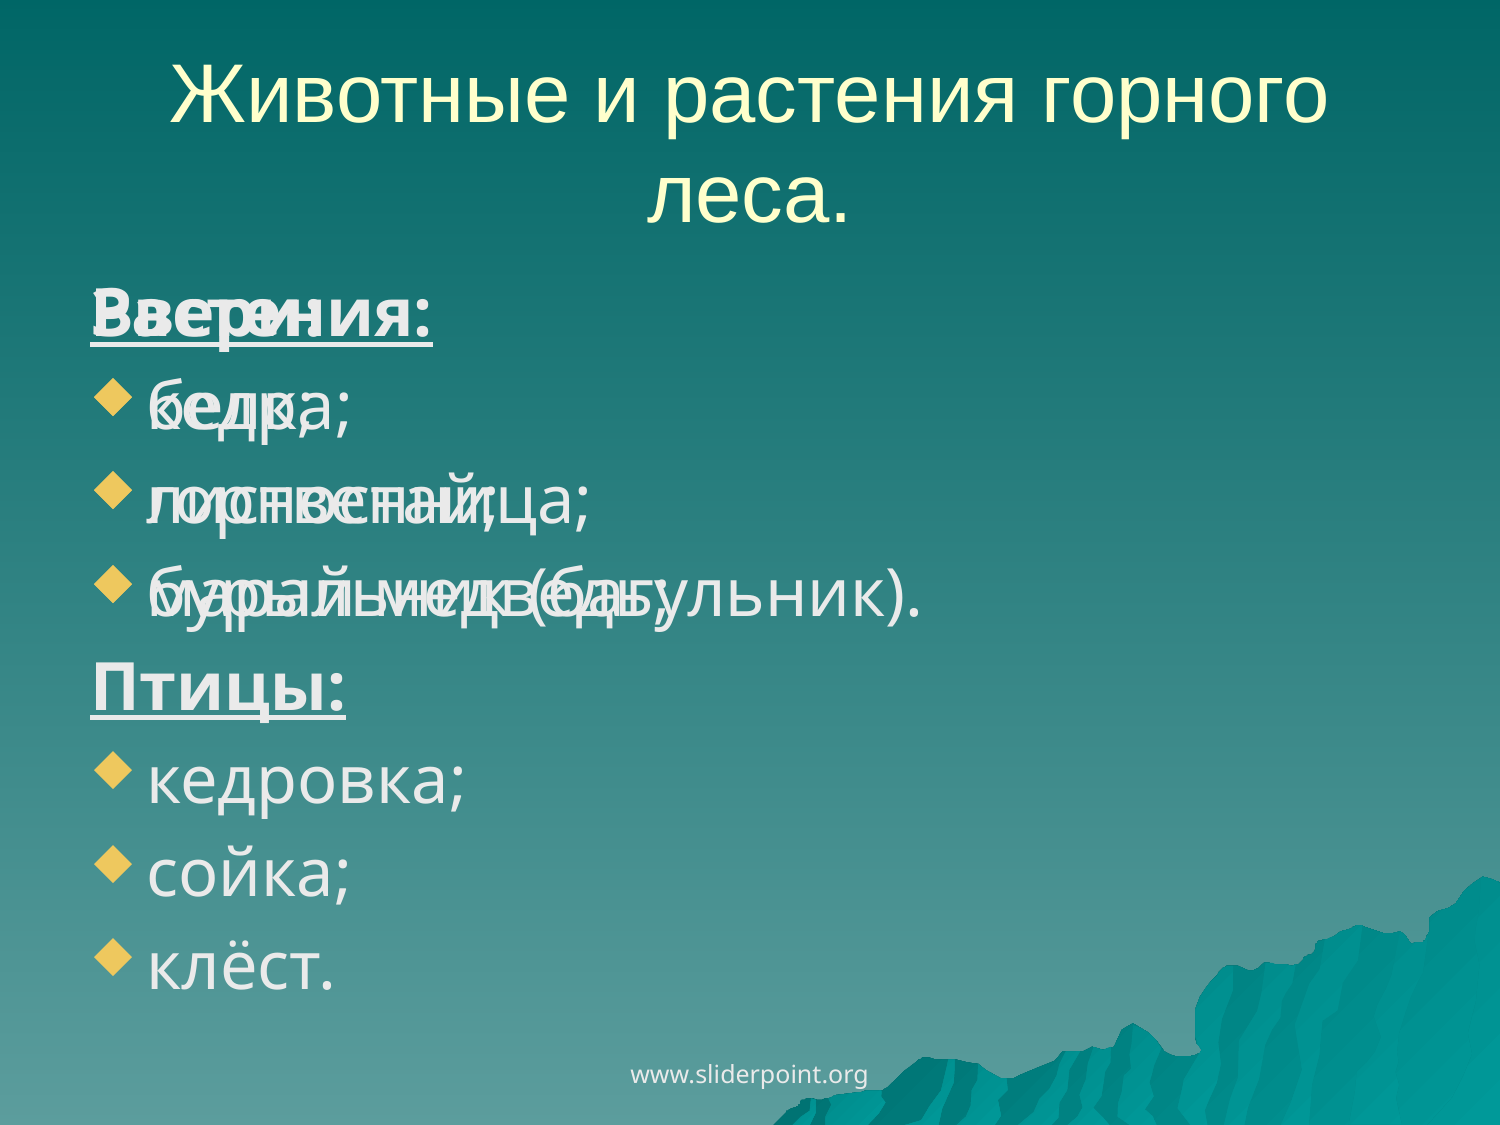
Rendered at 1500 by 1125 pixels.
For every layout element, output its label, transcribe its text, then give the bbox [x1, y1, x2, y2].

list Растения: кедр; лиственница; маральник (багульник). [74, 262, 1426, 1006]
title Животные и растения горного леса. [74, 45, 1426, 233]
footer www.sliderpoint.org [512, 1024, 988, 1101]
